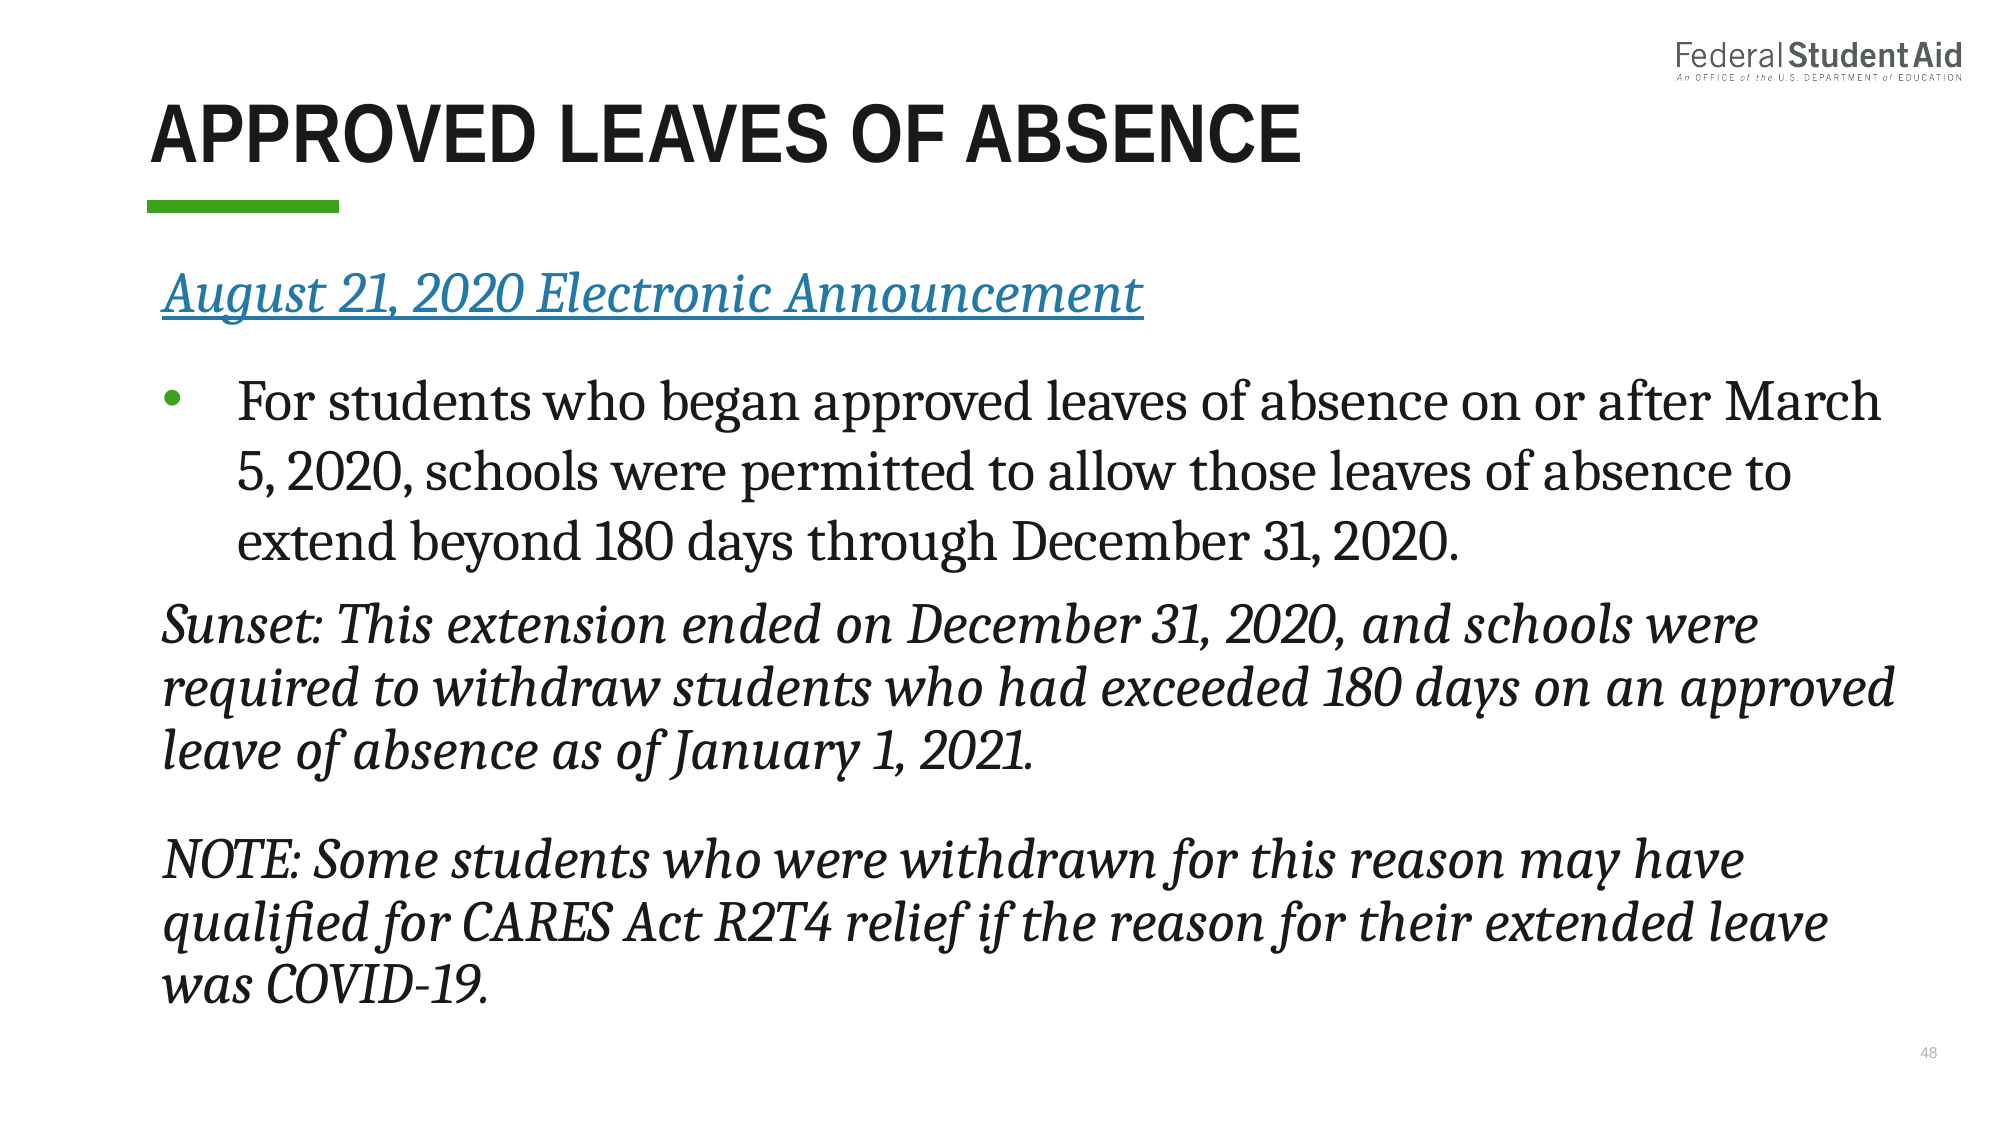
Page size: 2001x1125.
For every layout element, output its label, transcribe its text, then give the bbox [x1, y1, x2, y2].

list August 21, 2020 Electronic Announcement For students who began approved leaves of absence on or after March 5, 2020, schools were permitted to allow those leaves of absence to extend beyond 180 days through December 31, 2020. Sunset: This extension ended on December 31, 2020, and schools were required to withdraw students who had exceeded 180 days on an approved leave of absence as of January 1, 2021. NOTE: Some students who were withdrawn for this reason may have qualified for CARES Act R2T4 relief if the reason for their extended leave was COVID-19. [147, 254, 1944, 1043]
title Approved leaves of absence [149, 57, 1606, 189]
slide_number 48 [1920, 1042, 1986, 1094]
picture [1651, 16, 1986, 106]
